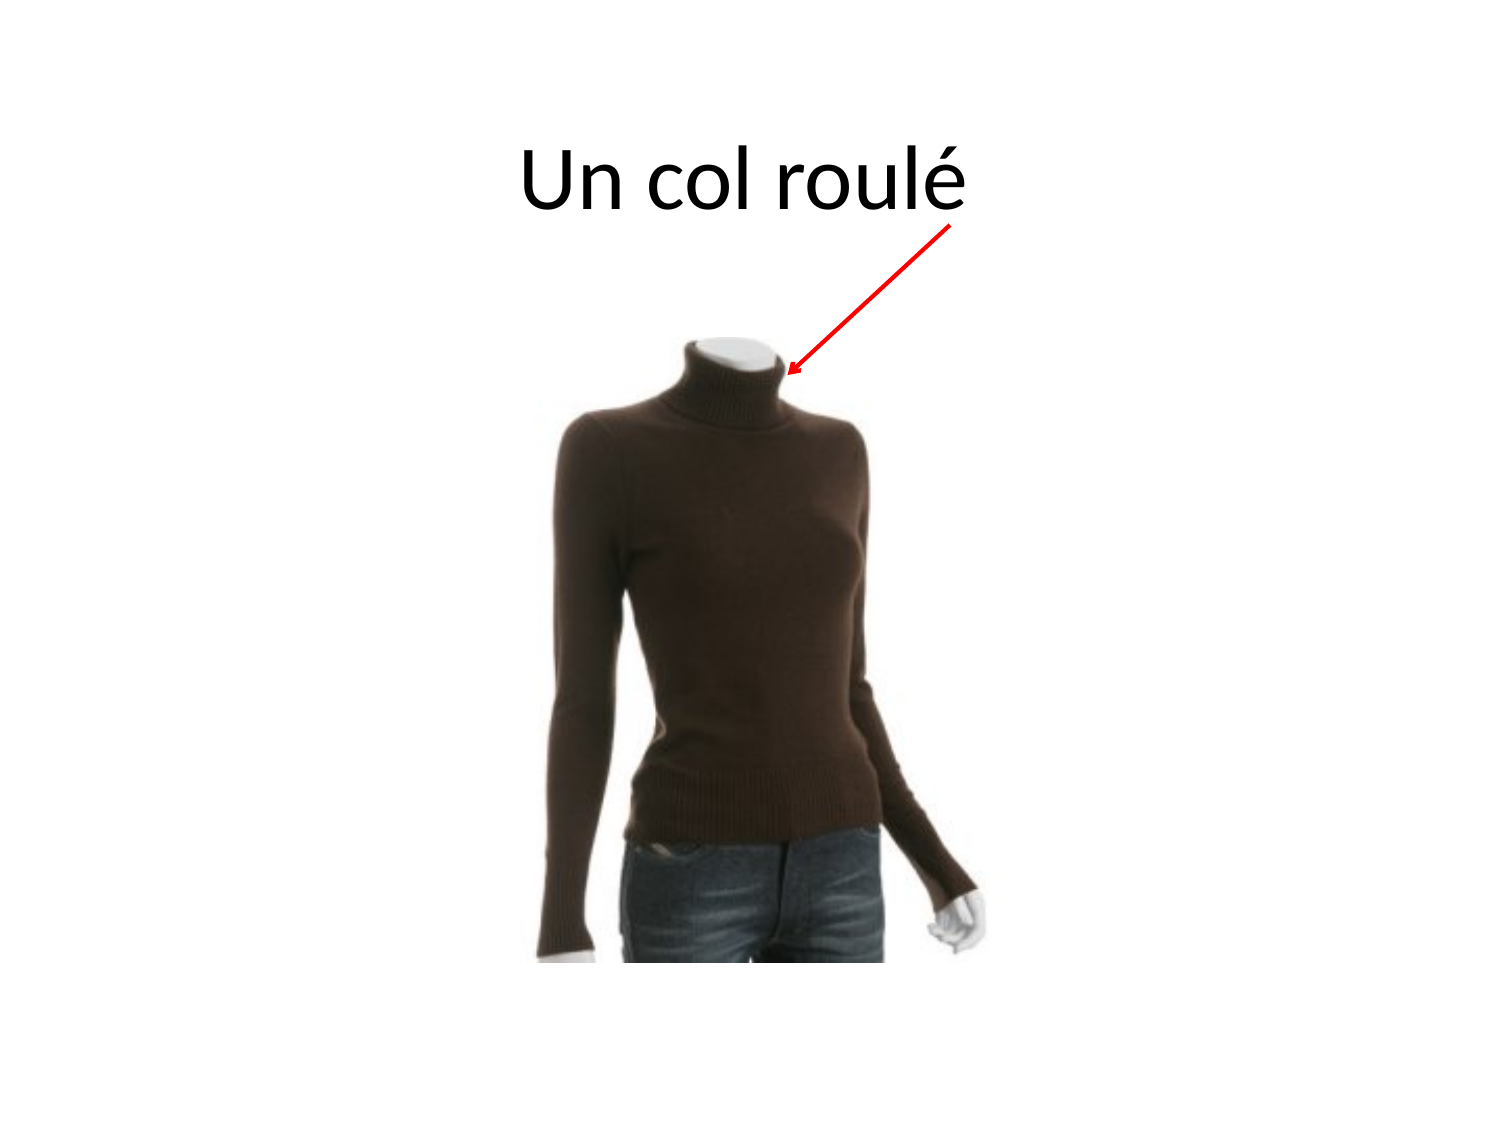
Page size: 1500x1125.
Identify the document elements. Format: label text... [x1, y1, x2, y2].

title Un col roulé [62, 45, 1425, 300]
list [437, 337, 1063, 963]
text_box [787, 224, 951, 376]
